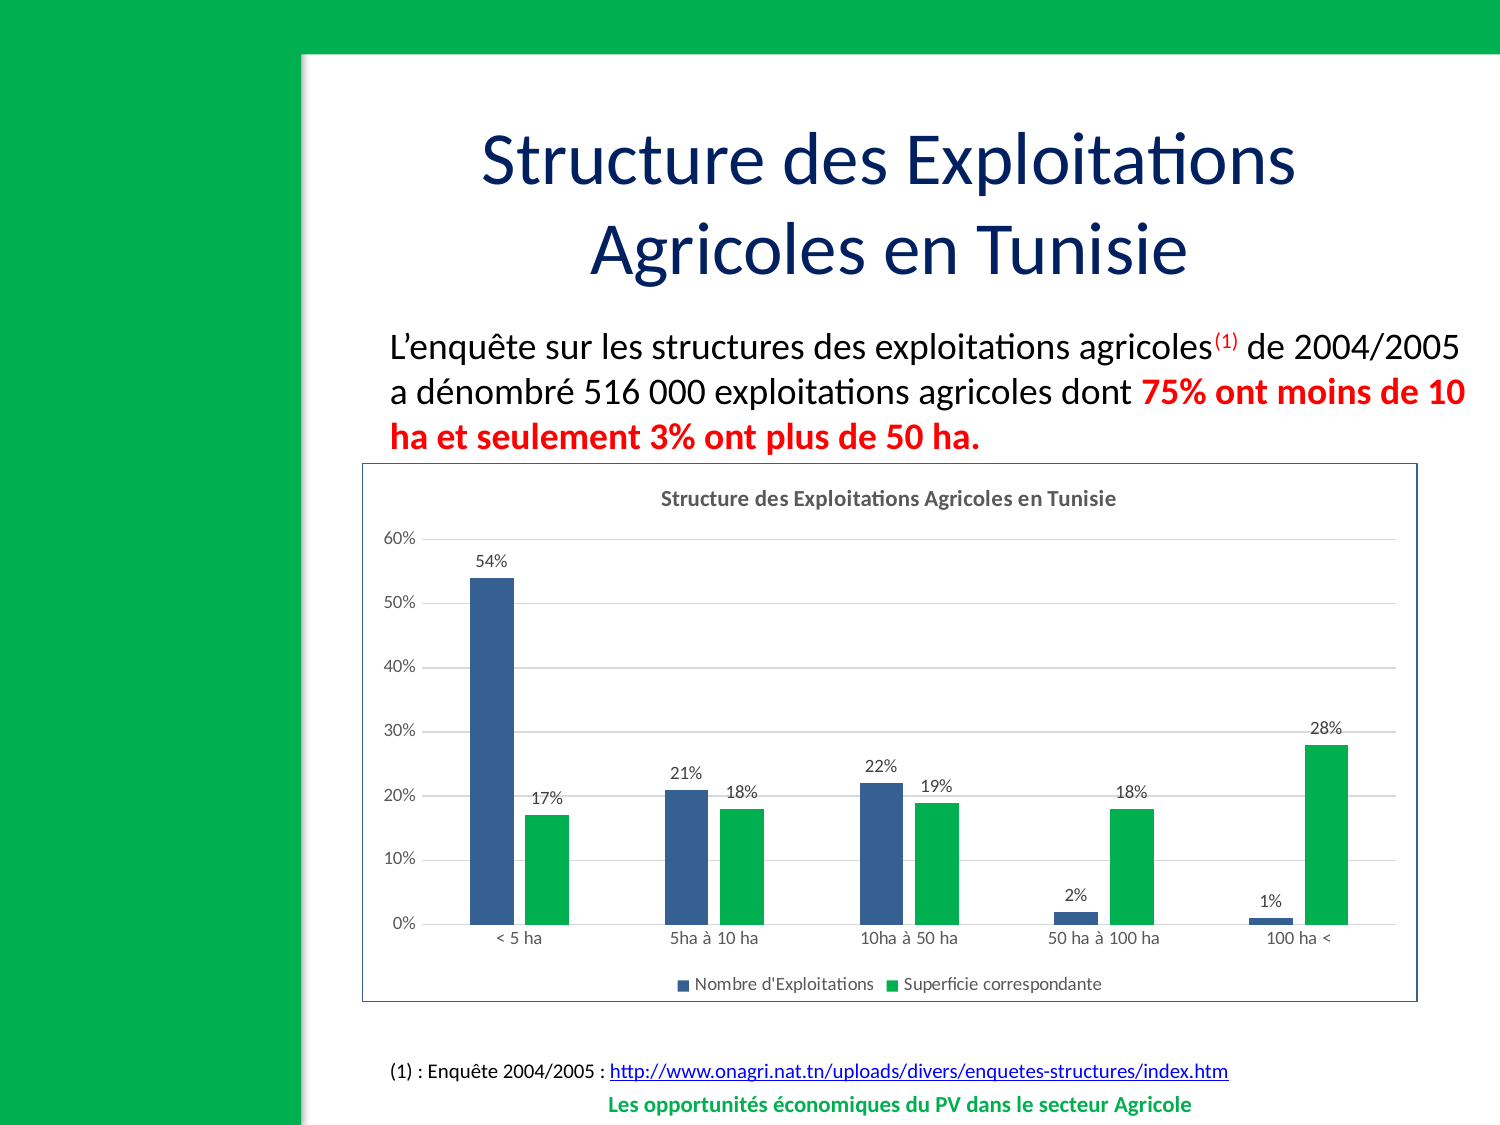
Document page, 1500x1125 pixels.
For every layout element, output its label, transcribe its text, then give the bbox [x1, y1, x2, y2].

chart [361, 462, 1419, 1003]
text_box L’enquête sur les structures des exploitations agricoles(1) de 2004/2005 a dénombré 516 000 exploitations agricoles dont 75% ont moins de 10 ha et seulement 3% ont plus de 50 ha. [375, 314, 1483, 465]
text_box (1) : Enquête 2004/2005 : http://www.onagri.nat.tn/uploads/divers/enquetes-structures/index.htm [375, 1046, 1483, 1091]
text_box Structure des Exploitations Agricoles en Tunisie [371, 101, 1408, 196]
